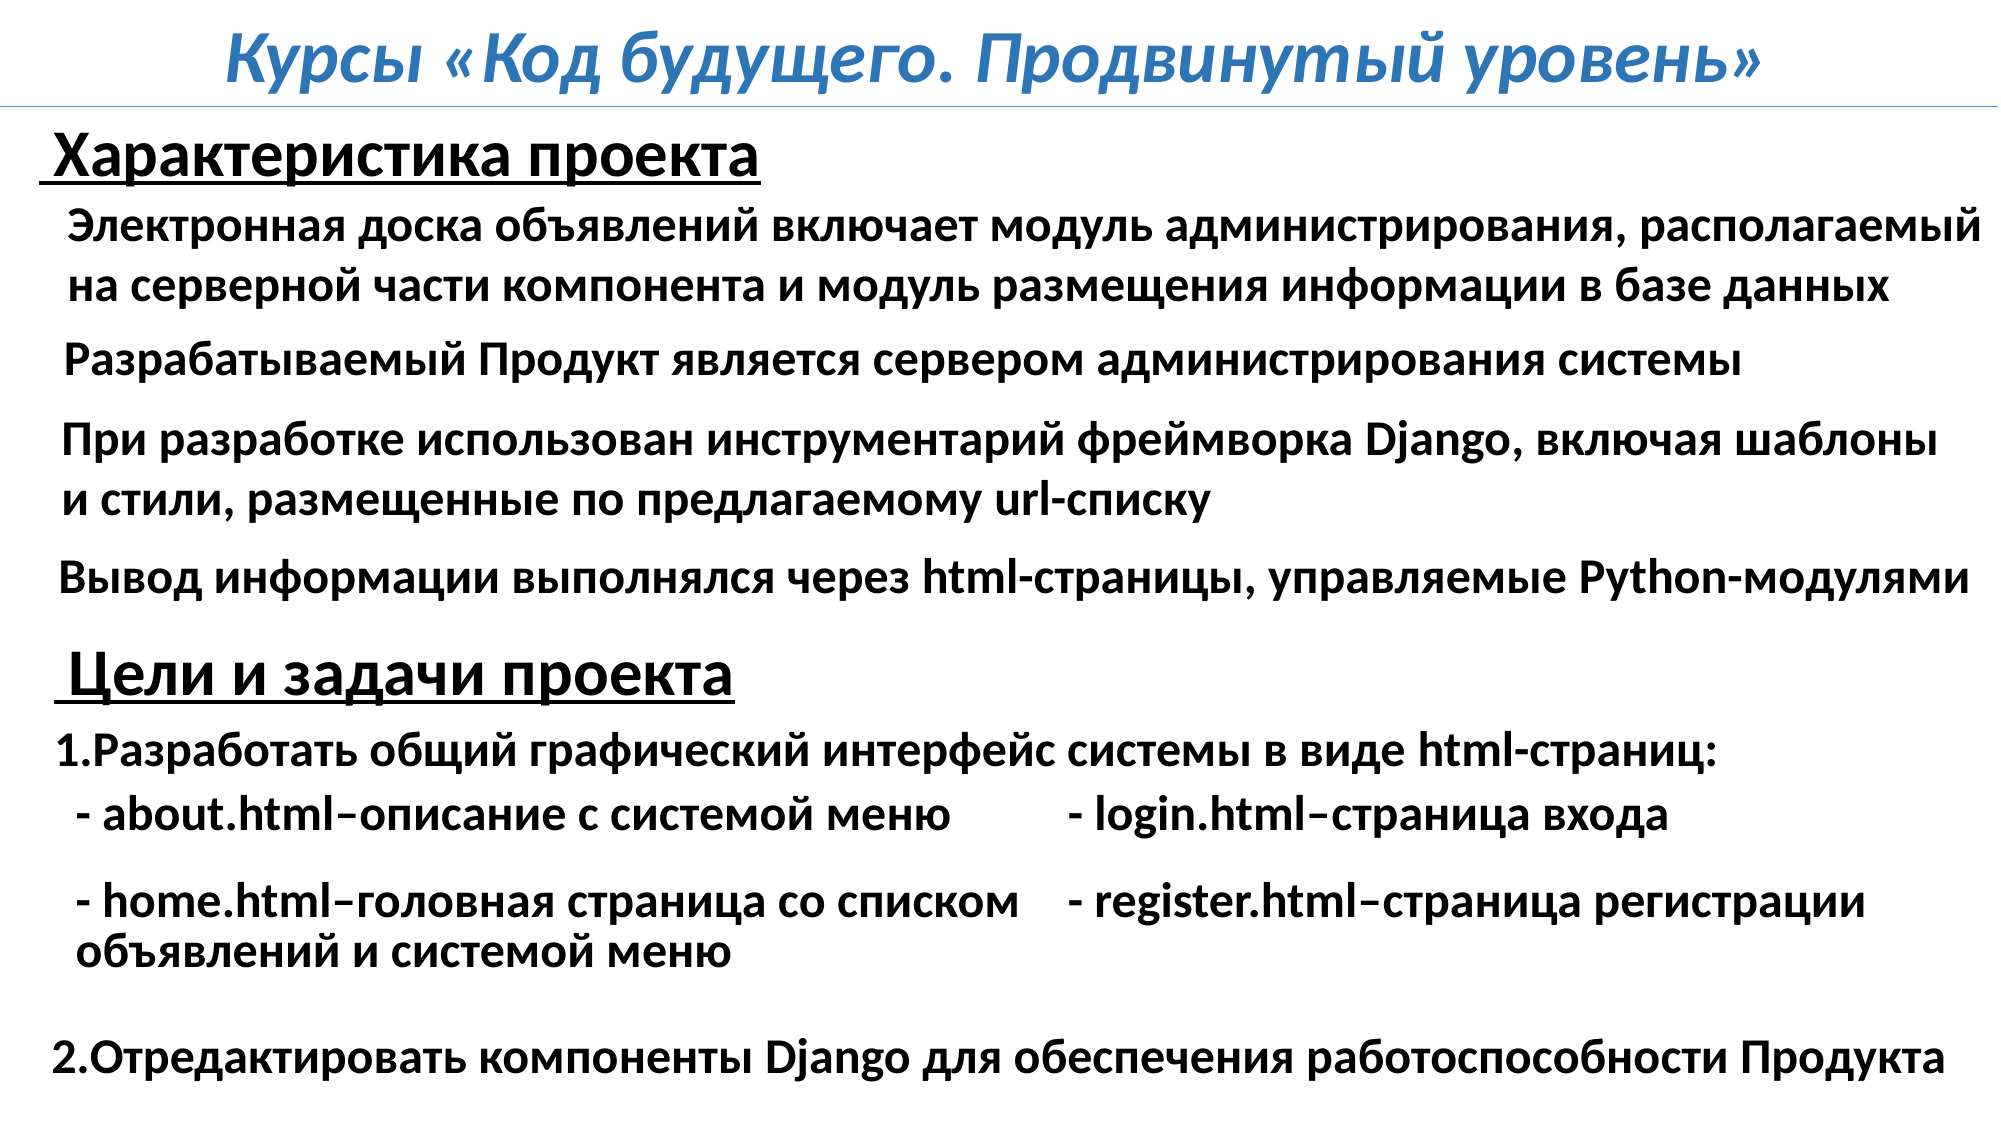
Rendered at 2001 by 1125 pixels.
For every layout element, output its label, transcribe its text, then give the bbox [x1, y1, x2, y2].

text_box При разработке использован инструментарий фреймворка Django, включая шаблоны и стили, размещенные по предлагаемому url-списку [46, 397, 1955, 533]
text_box Курсы «Код будущего. Продвинутый уровень» [192, 0, 1785, 105]
table_header - home.html–головная страница со списком объявлений и системой меню [61, 872, 1053, 1007]
table_header - login.html–страница входа [1053, 786, 1900, 861]
table_header - register.html–страница регистрации [1053, 872, 1900, 1007]
table_header - about.html–описание с системой меню [61, 786, 1053, 861]
text_box Разрабатываемый Продукт является сервером администрирования системы [49, 318, 1759, 394]
text_box Характеристика проекта [23, 107, 777, 197]
text_box Цели и задачи проекта [38, 621, 750, 717]
text_box 2.Отредактировать компоненты Django для обеспечения работоспособности Продукта [36, 1016, 1975, 1092]
text_box Характеристика проекта [23, 102, 777, 106]
text_box 1.Разработать общий графический интерфейс системы в виде html-страниц: [39, 709, 1978, 785]
text_box Электронная доска объявлений включает модуль администрирования, располагаемый на серверной части компонента и модуль размещения информации в базе данных [52, 184, 2000, 320]
text_box Вывод информации выполнялся через html-страницы, управляемые Python-модулями [43, 536, 2000, 611]
